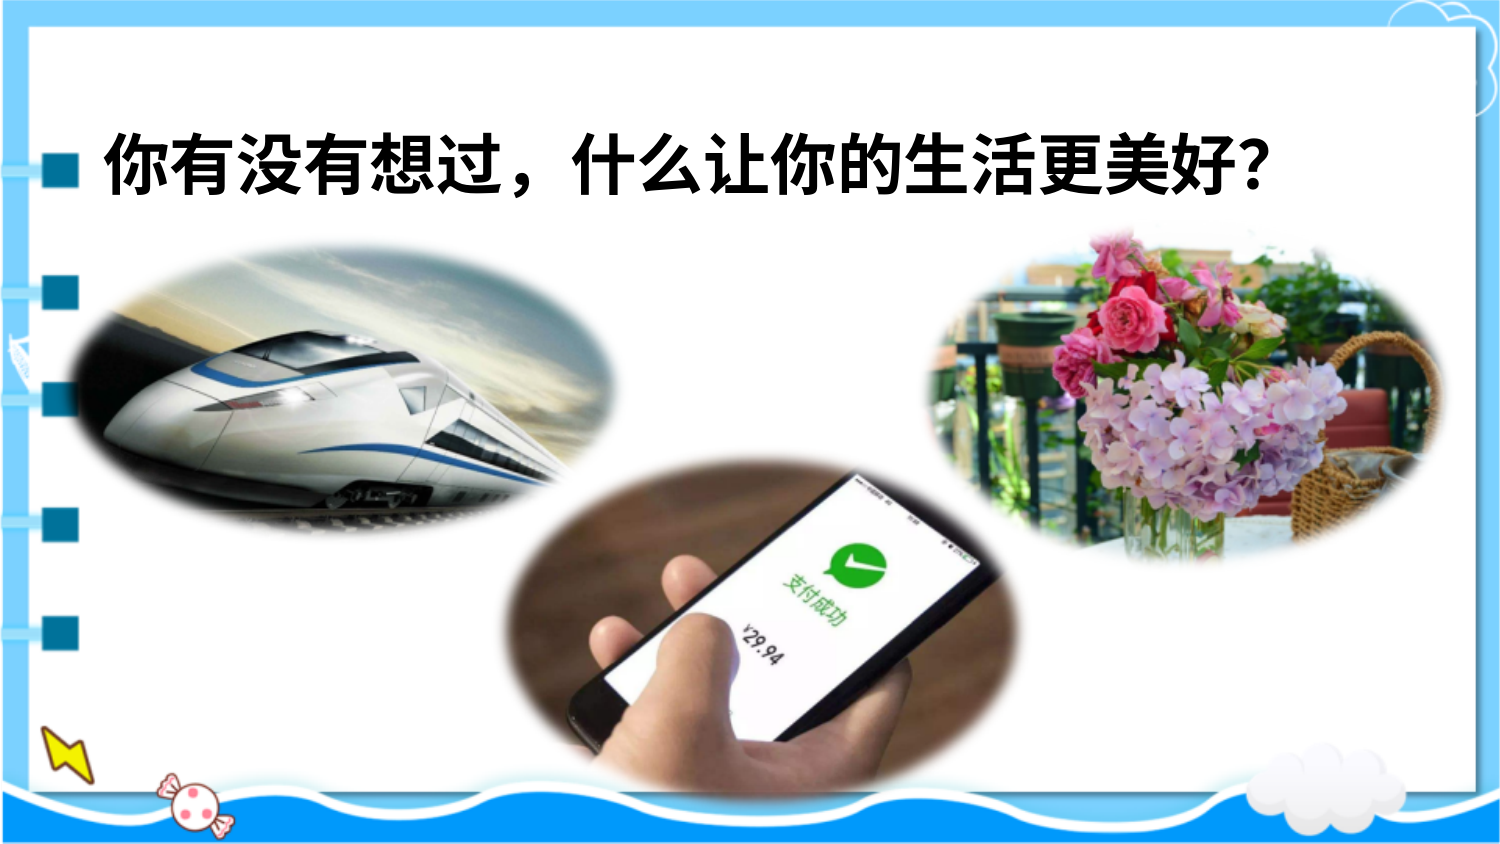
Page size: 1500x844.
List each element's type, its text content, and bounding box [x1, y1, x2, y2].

picture [0, 0, 1500, 844]
text_box 你有没有想过，什么让你的生活更美好？ [88, 91, 1376, 198]
